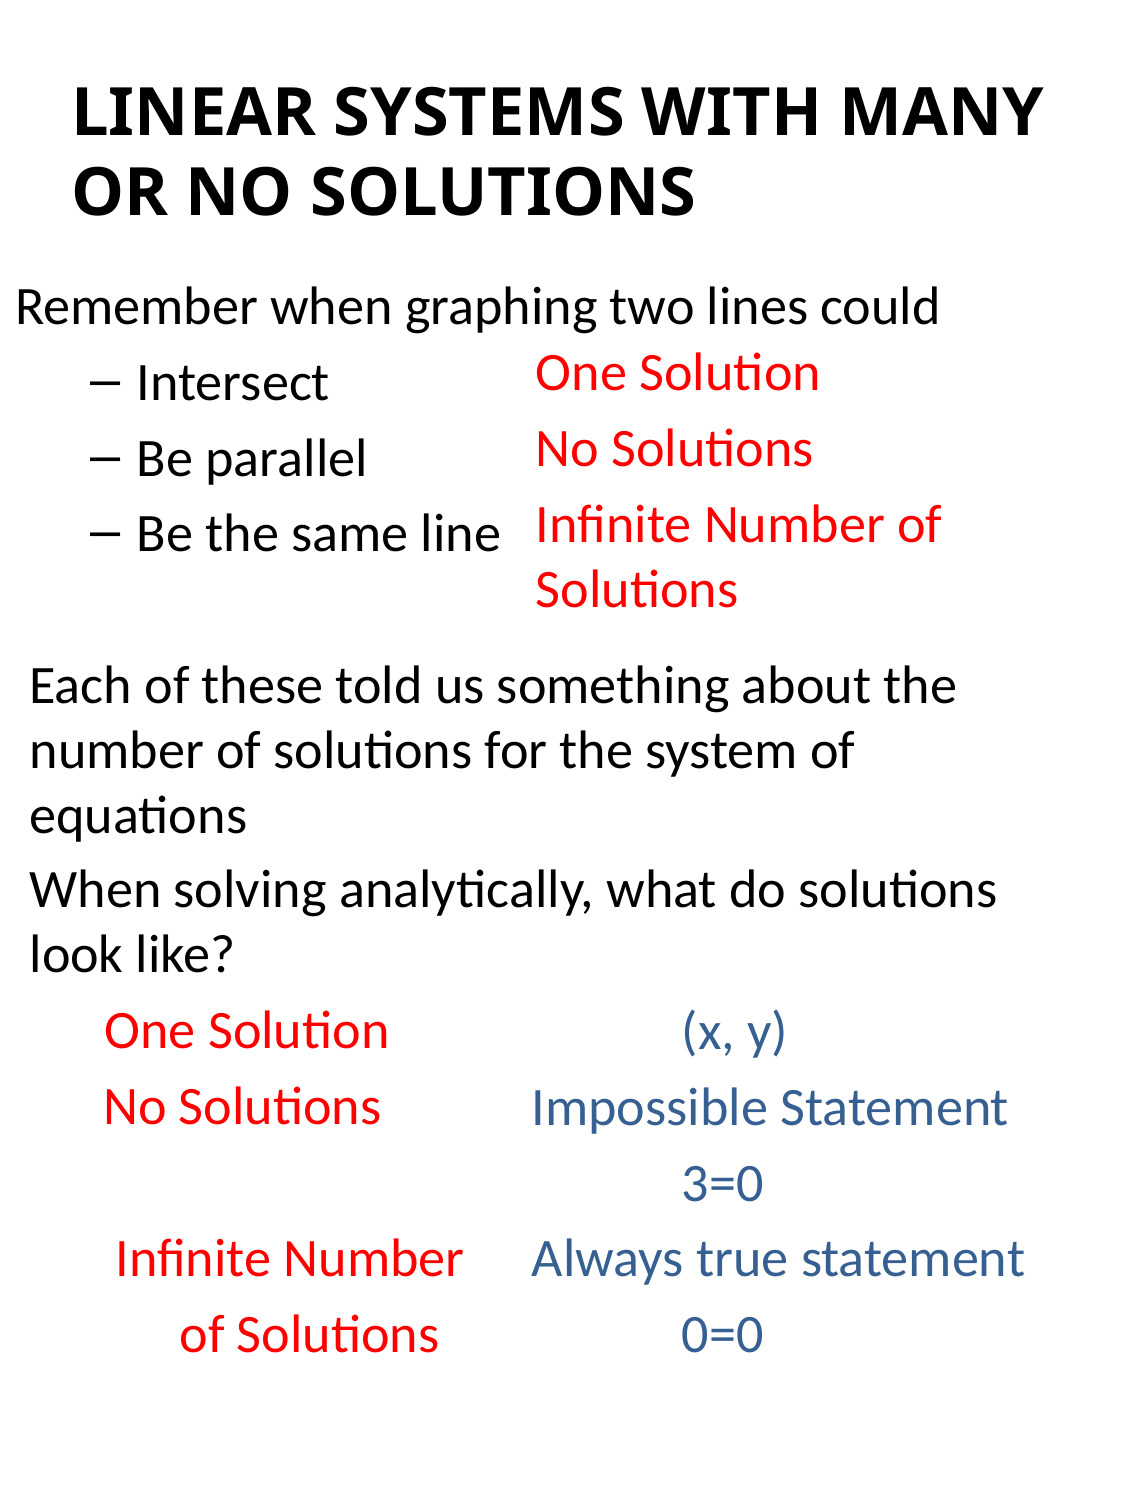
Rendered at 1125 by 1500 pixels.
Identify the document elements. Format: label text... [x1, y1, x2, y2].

text_box Each of these told us something about the number of solutions for the system of equations [14, 641, 1028, 842]
text_box (x, y) Impossible Statement 3=0 Always true statement 0=0 [516, 987, 1125, 1459]
title LINEAR SYSTEMS WITH MANY OR NO SOLUTIONS [56, 60, 1069, 238]
list Remember when graphing two lines could Intersect Be parallel Be the same line [0, 262, 1013, 725]
text_box One Solution No Solutions Infinite Number of Solutions [520, 329, 1125, 642]
text_box When solving analytically, what do solutions look like? One Solution No Solutions Infinite Number of Solutions [14, 845, 1028, 1405]
